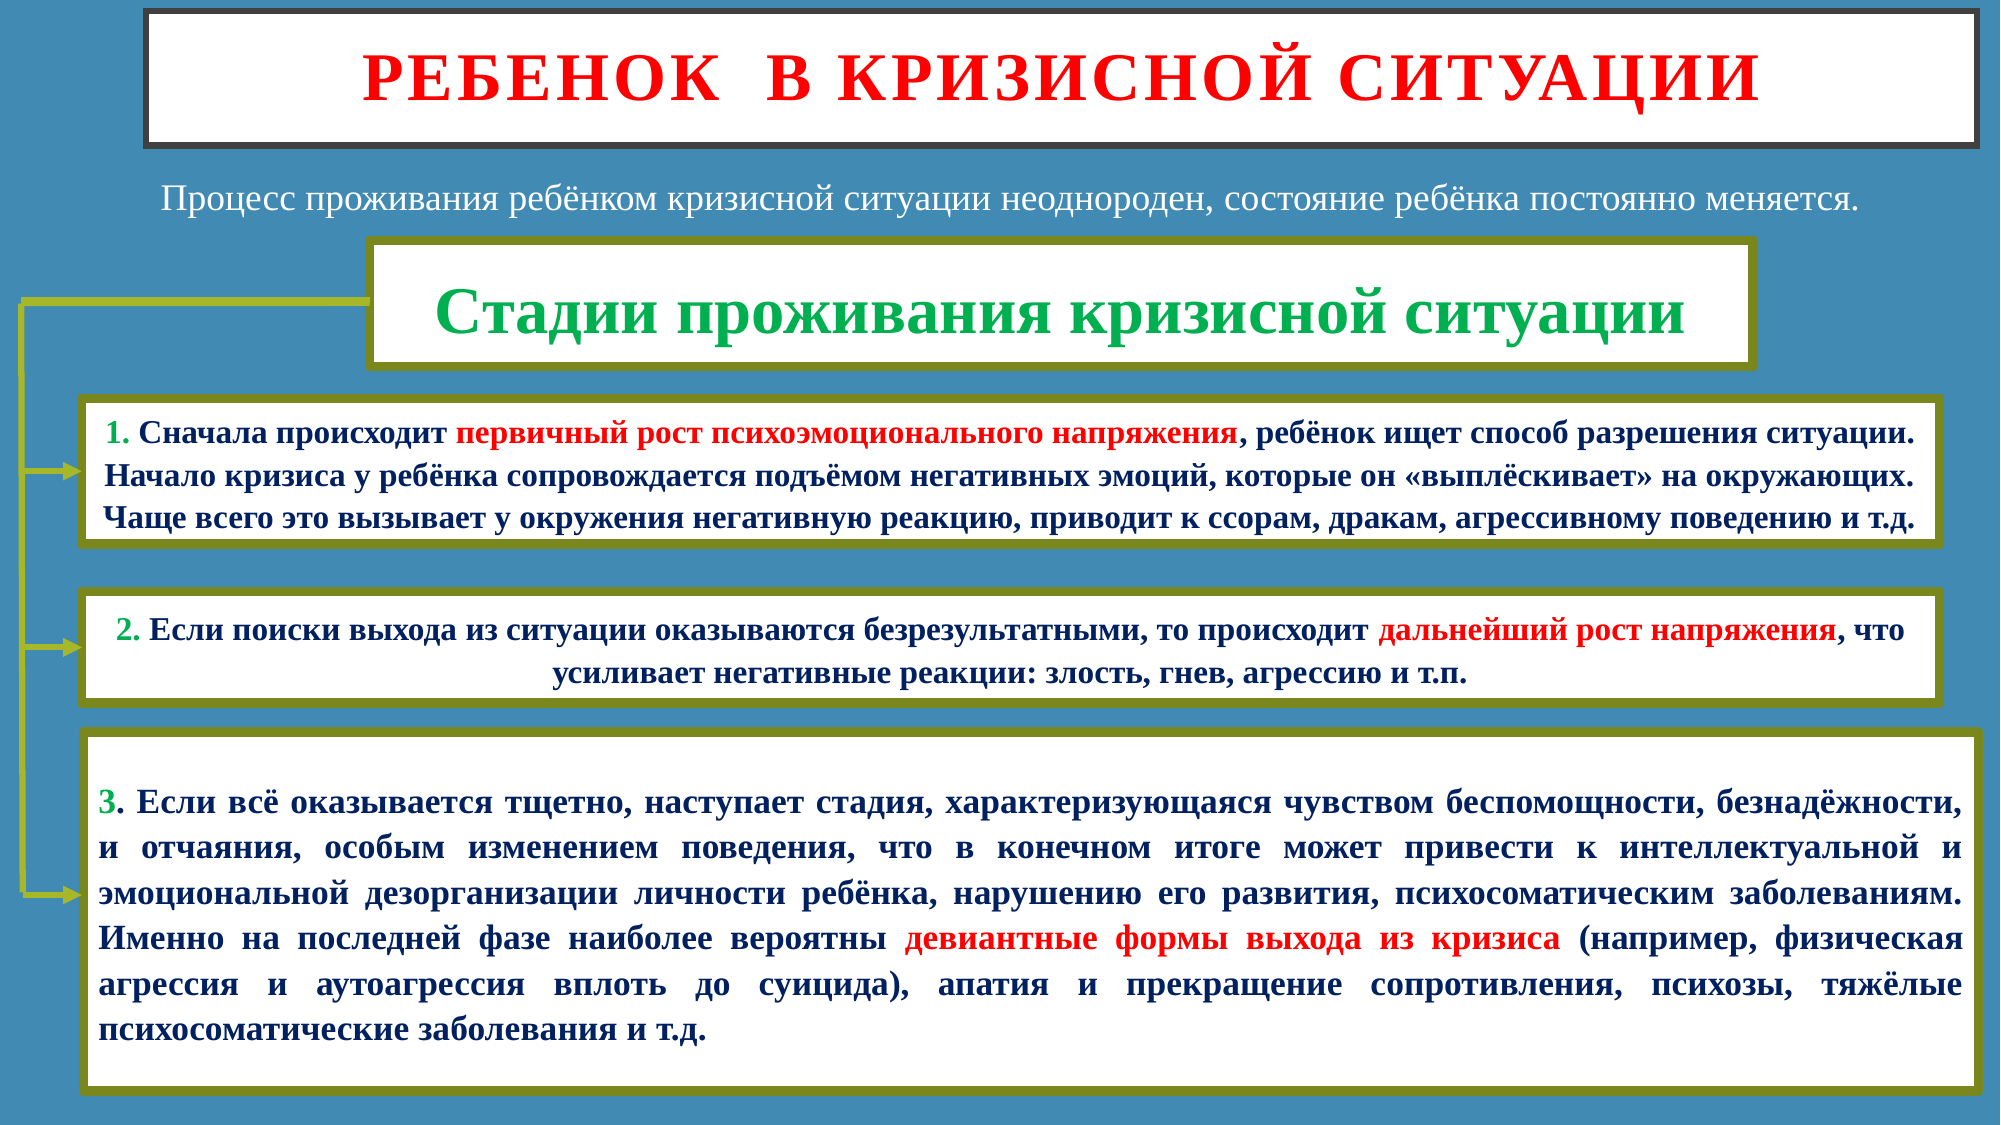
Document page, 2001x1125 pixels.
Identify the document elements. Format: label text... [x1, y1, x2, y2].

text_box Процесс проживания ребёнком кризисной ситуации неоднороден, состояние ребёнка постоянно меняется. [145, 162, 1940, 226]
title Ребенок в кризисной ситуации [143, 8, 1980, 149]
text_box 1. Сначала происходит первичный рост психоэмоционального напряжения, ребёнок ищет способ разрешения ситуации. Начало кризиса у ребёнка сопровождается подъёмом негативных эмоций, которые он «выплёскивает» на окружающих. Чаще всего это вызывает у окружения негативную реакцию, приводит к ссорам, дракам, агрессивному поведению и т.д. [81, 397, 1940, 545]
text_box 2. Если поиски выхода из ситуации оказываются безрезультатными, то происходит дальнейший рост напряжения, что усиливает негативные реакции: злость, гнев, агрессию и т.п. [81, 591, 1940, 704]
text_box 3. Если всё оказывается тщетно, наступает стадия, характеризующаяся чувством беспомощности, безнадёжности, и отчаяния, особым изменением поведения, что в конечном итоге может привести к интеллектуальной и эмоциональной дезорганизации личности ребёнка, нарушению его развития, психосоматическим заболеваниям. Именно на последней фазе наиболее вероятны девиантные формы выхода из кризиса (например, физическая агрессия и аутоагрессия вплоть до суицида), апатия и прекращение сопротивления, психозы, тяжёлые психосоматические заболевания и т.д. [82, 731, 1980, 1092]
text_box Стадии проживания кризисной ситуации [369, 240, 1754, 368]
